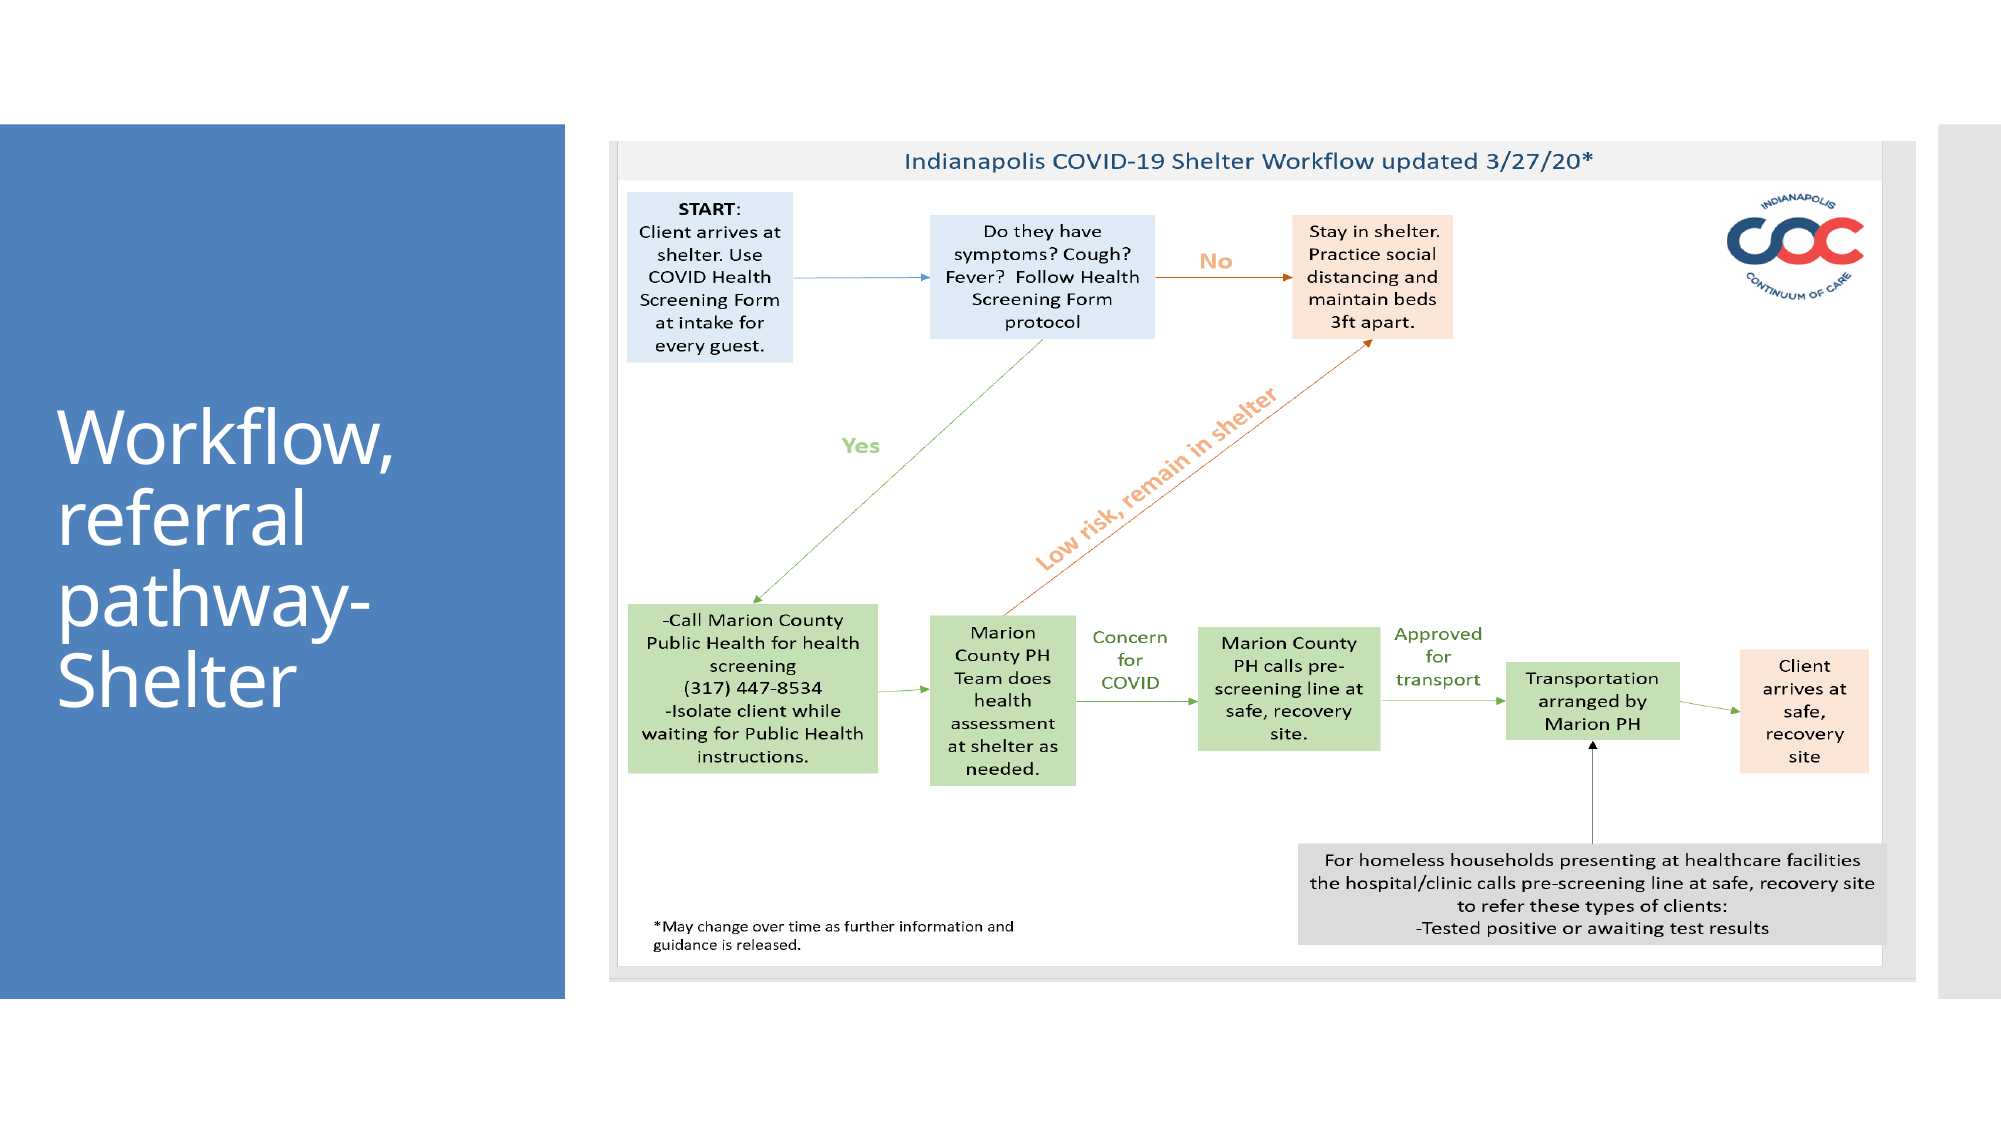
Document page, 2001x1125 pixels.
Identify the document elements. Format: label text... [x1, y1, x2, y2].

title Workflow, referral pathway- Shelter [41, 184, 525, 940]
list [609, 141, 1917, 982]
